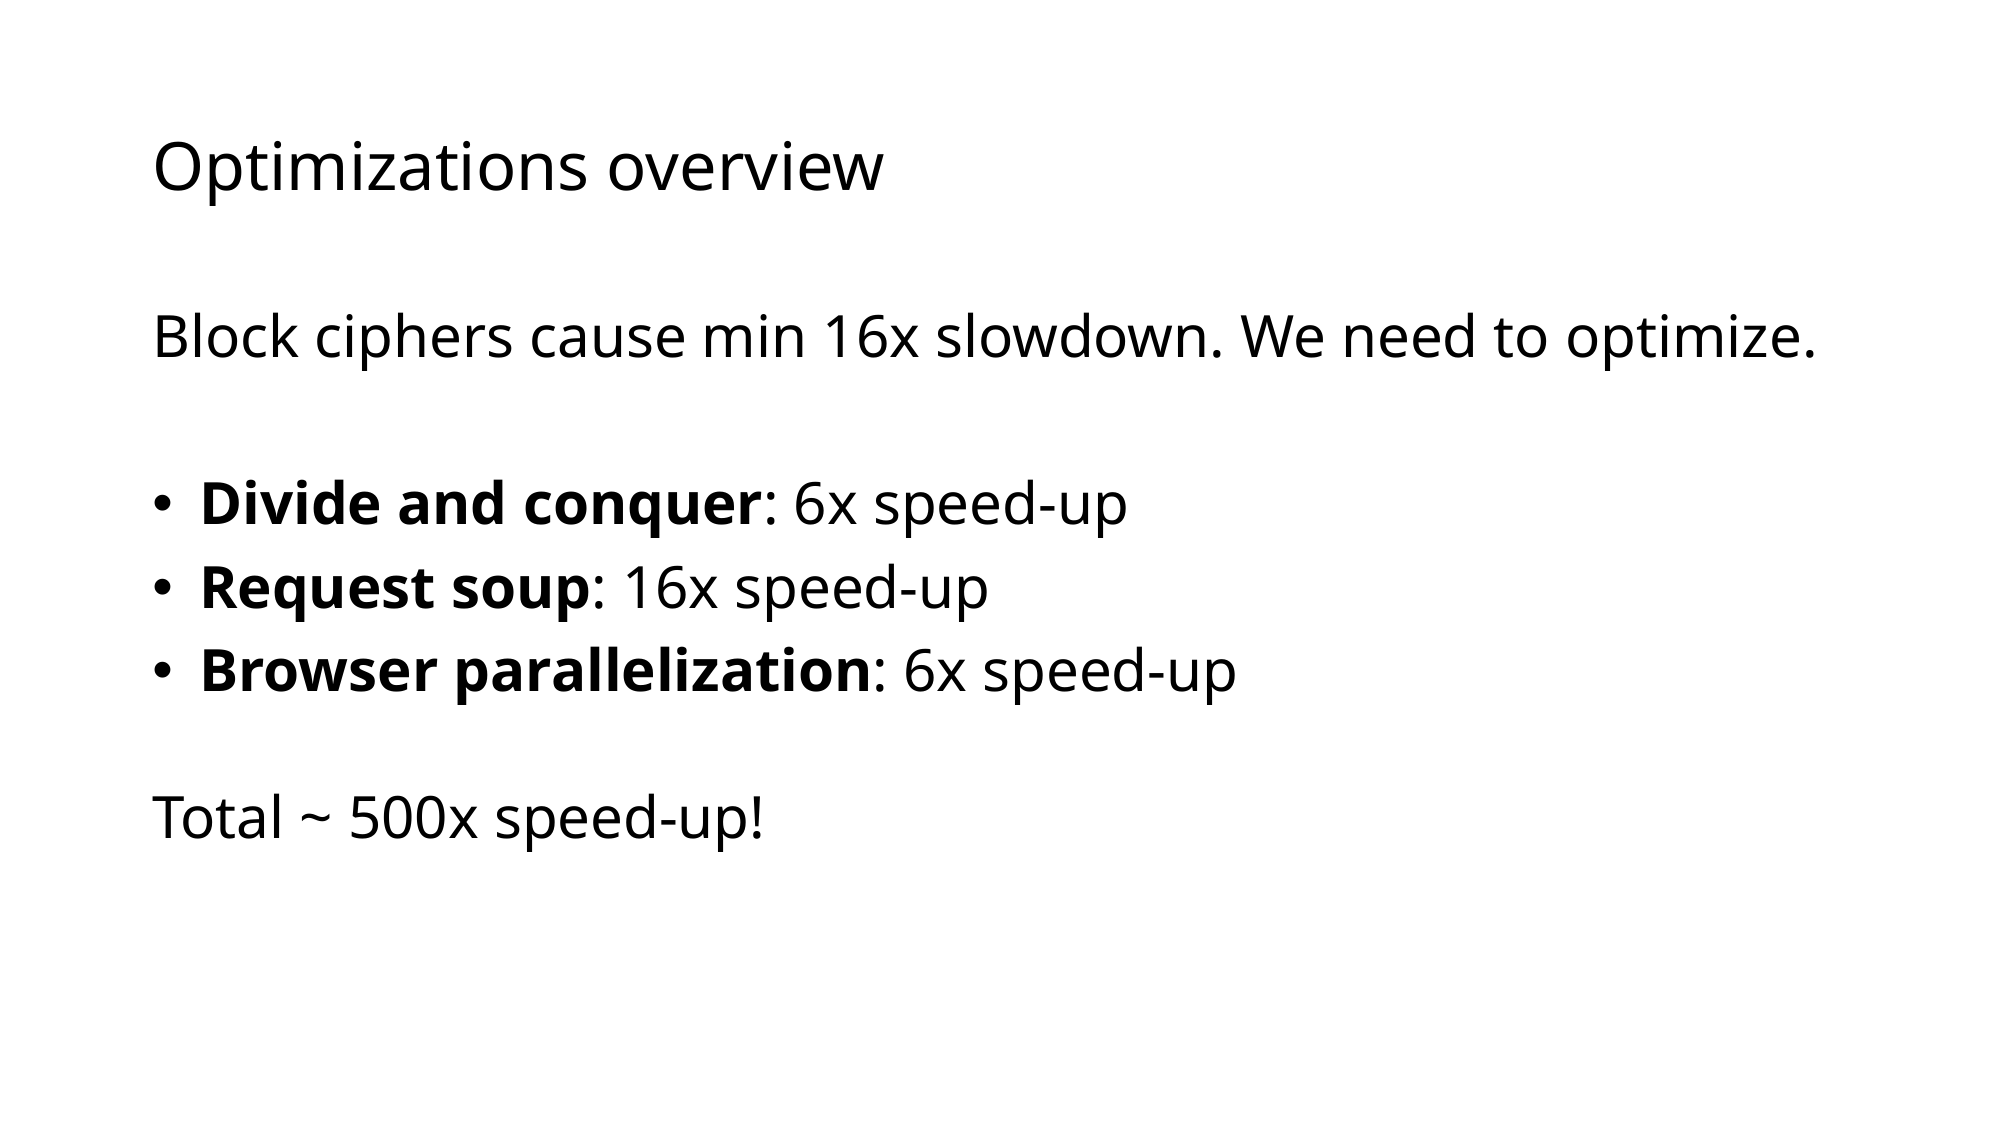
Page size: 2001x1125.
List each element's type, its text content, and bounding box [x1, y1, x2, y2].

list Block ciphers cause min 16x slowdown. We need to optimize. Divide and conquer: 6x speed-up Request soup: 16x speed-up Browser parallelization: 6x speed-up Total ~ 500x speed-up! [137, 299, 1863, 1014]
title Optimizations overview [137, 59, 1863, 278]
